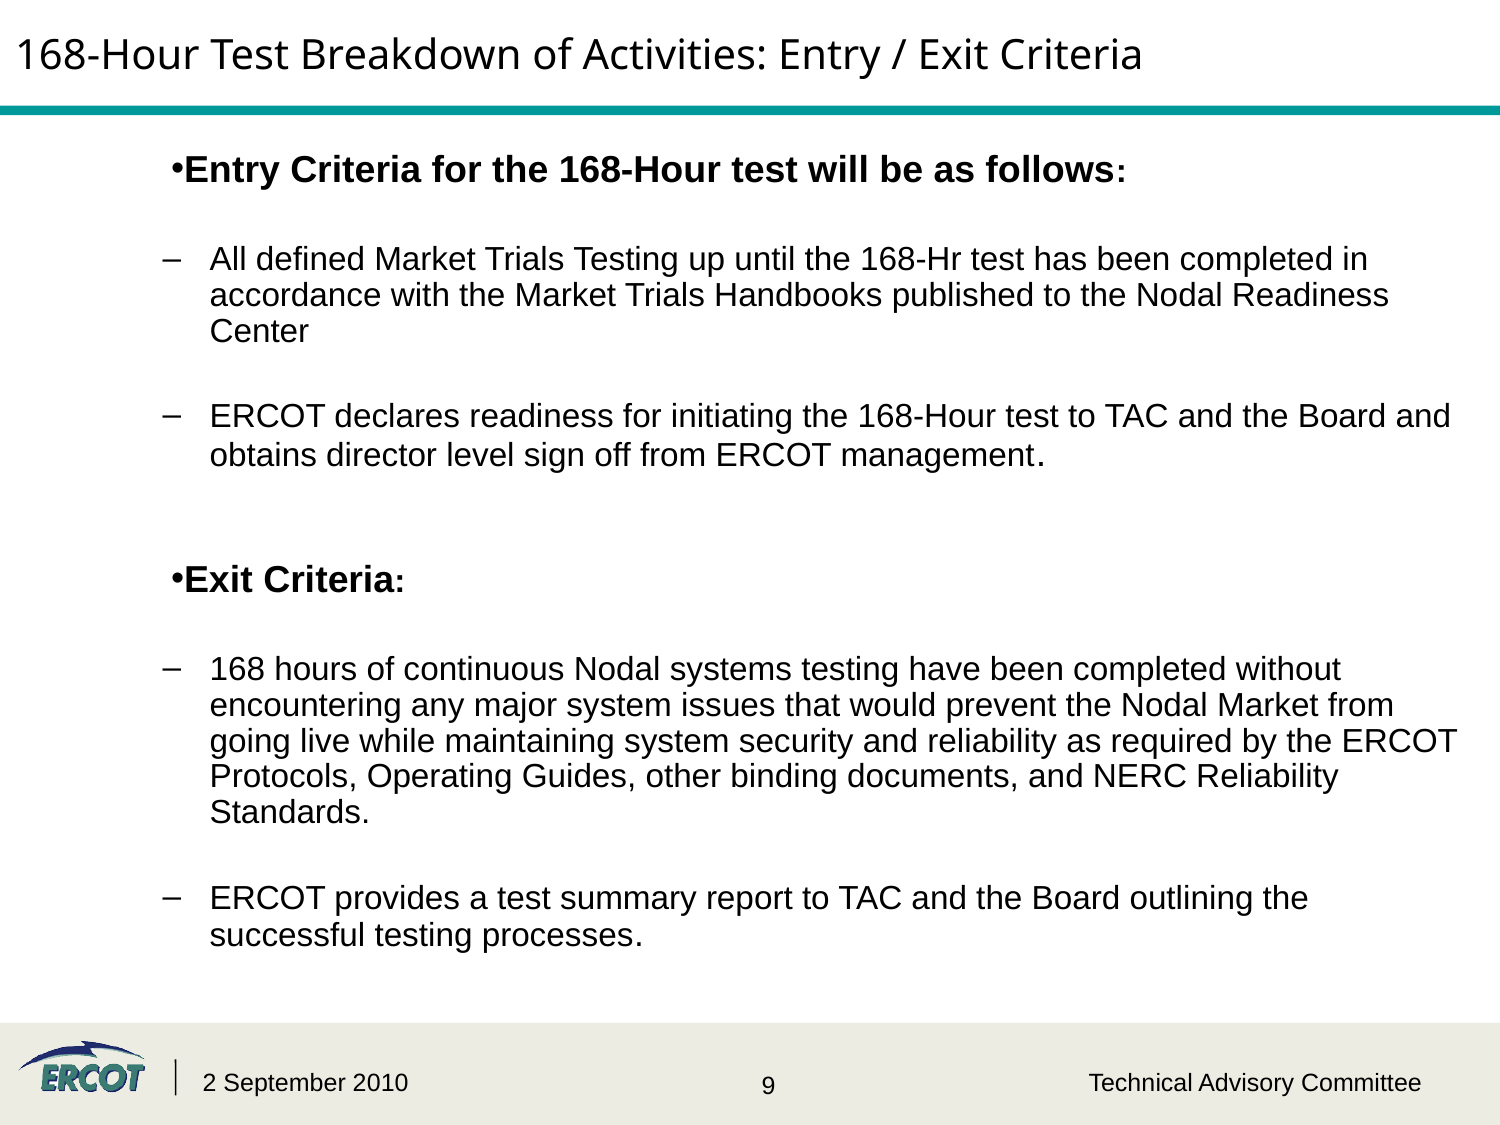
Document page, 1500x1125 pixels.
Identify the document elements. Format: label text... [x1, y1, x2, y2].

text_box Entry Criteria for the 168-Hour test will be as follows: All defined Market Trials Testing up until the 168-Hr test has been completed in accordance with the Market Trials Handbooks published to the Nodal Readiness Center ERCOT declares readiness for initiating the 168-Hour test to TAC and the Board and obtains director level sign off from ERCOT management. Exit Criteria: 168 hours of continuous Nodal systems testing have been completed without encountering any major system issues that would prevent the Nodal Market from going live while maintaining system security and reliability as required by the ERCOT Protocols, Operating Guides, other binding documents, and NERC Reliability Standards. ERCOT provides a test summary report to TAC and the Board outlining the successful testing processes. [72, 137, 1475, 1013]
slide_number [187, 1059, 538, 1125]
picture [10, 1031, 151, 1111]
title 168-Hour Test Breakdown of Activities: Entry / Exit Criteria [0, 0, 1500, 113]
footer Technical Advisory Committee [962, 1059, 1438, 1125]
